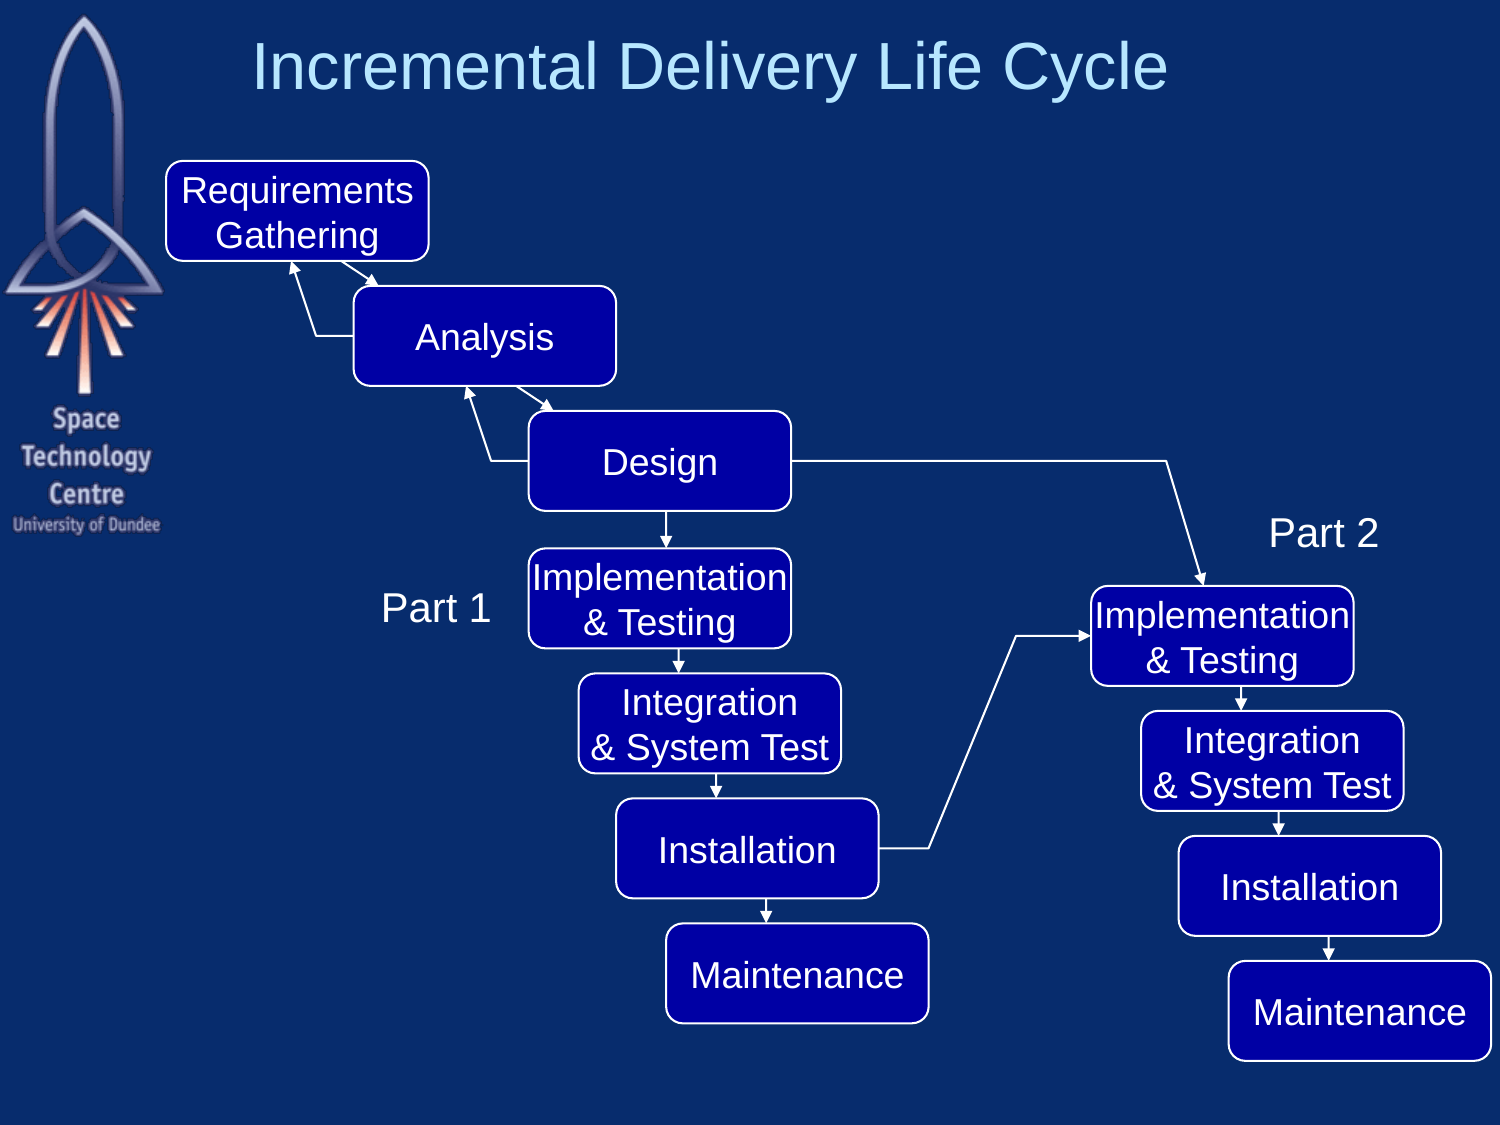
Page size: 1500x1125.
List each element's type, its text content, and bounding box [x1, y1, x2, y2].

text_box [1234, 685, 1248, 711]
text_box [759, 898, 773, 924]
text_box Installation [616, 798, 879, 899]
text_box Part 1 [366, 573, 508, 639]
text_box [464, 385, 529, 461]
title Incremental Delivery Life Cycle [235, 0, 1500, 126]
text_box Installation [1178, 835, 1442, 936]
text_box Maintenance [666, 923, 929, 1024]
text_box Implementation & Testing [1091, 585, 1354, 686]
text_box Requirements Gathering [166, 160, 429, 261]
text_box [1272, 810, 1285, 836]
text_box Analysis [353, 285, 617, 386]
text_box Maintenance [1228, 960, 1492, 1061]
text_box [672, 648, 685, 674]
text_box [1322, 935, 1335, 961]
text_box [791, 460, 1207, 586]
text_box [878, 629, 1092, 849]
text_box [709, 773, 723, 799]
text_box [516, 385, 554, 411]
text_box Integration & System Test [1141, 710, 1404, 811]
text_box Part 2 [1253, 498, 1395, 564]
text_box [341, 260, 379, 286]
text_box Integration & System Test [578, 673, 842, 774]
text_box [289, 260, 354, 336]
text_box [660, 510, 673, 549]
picture [0, 0, 171, 543]
text_box Design [528, 410, 792, 511]
text_box Implementation & Testing [528, 548, 792, 649]
